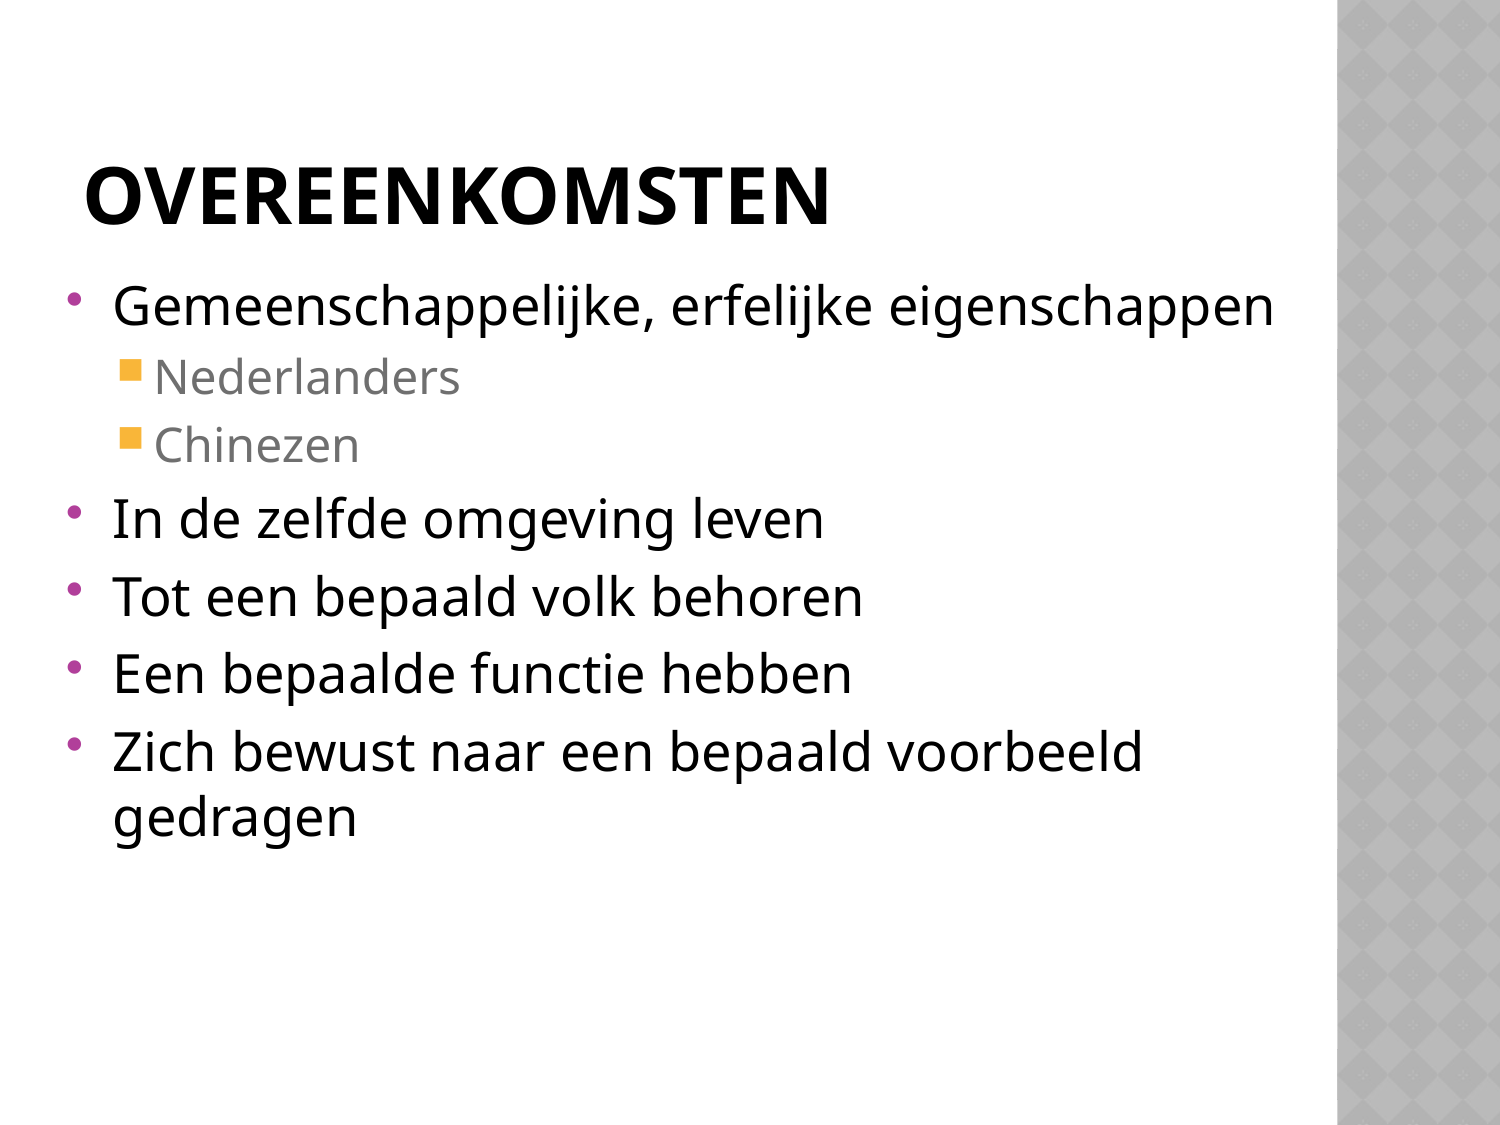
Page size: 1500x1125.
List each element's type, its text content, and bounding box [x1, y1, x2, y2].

title overeenkomsten [75, 52, 1263, 240]
list Gemeenschappelijke, erfelijke eigenschappen Nederlanders Chinezen In de zelfde omgeving leven Tot een bepaald volk behoren Een bepaalde functie hebben Zich bewust naar een bepaald voorbeeld gedragen [53, 264, 1366, 1059]
